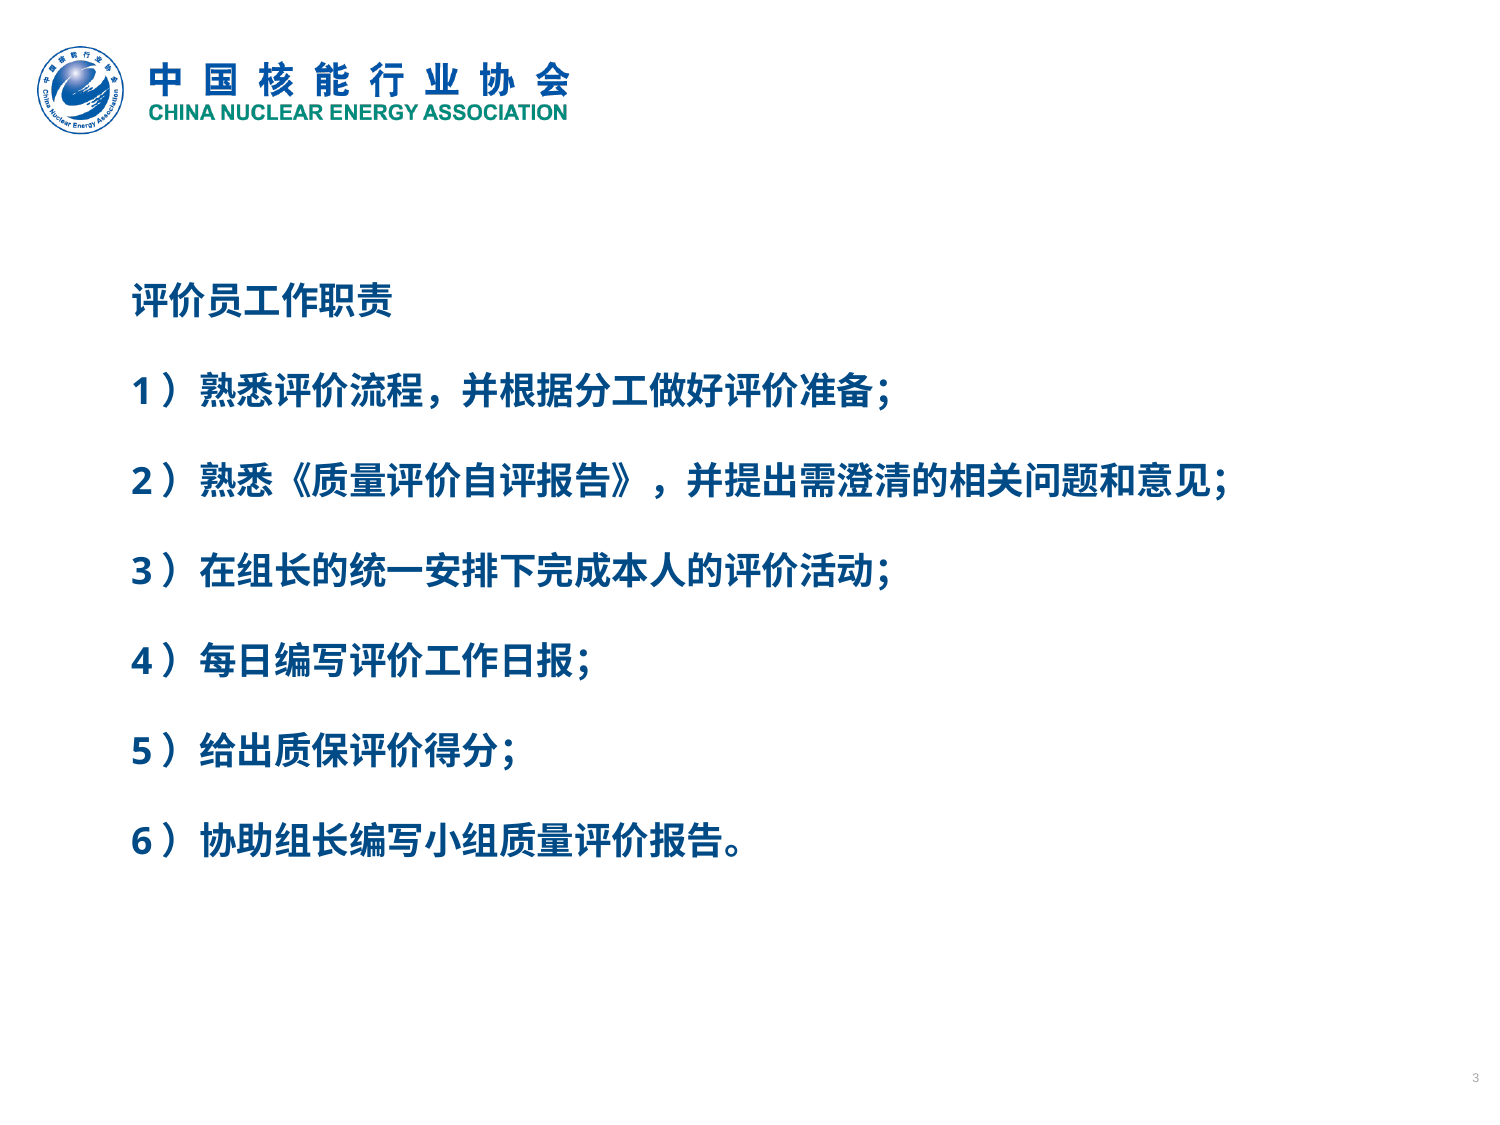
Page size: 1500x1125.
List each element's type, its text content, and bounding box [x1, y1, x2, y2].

slide_number 3 [1144, 1047, 1495, 1107]
picture [32, 42, 573, 138]
title 评价员工作职责 1）熟悉评价流程，并根据分工做好评价准备； 2）熟悉《质量评价自评报告》，并提出需澄清的相关问题和意见； 3）在组长的统一安排下完成本人的评价活动； 4）每日编写评价工作日报； 5）给出质保评价得分； 6）协助组长编写小组质量评价报告。 [131, 231, 1388, 976]
